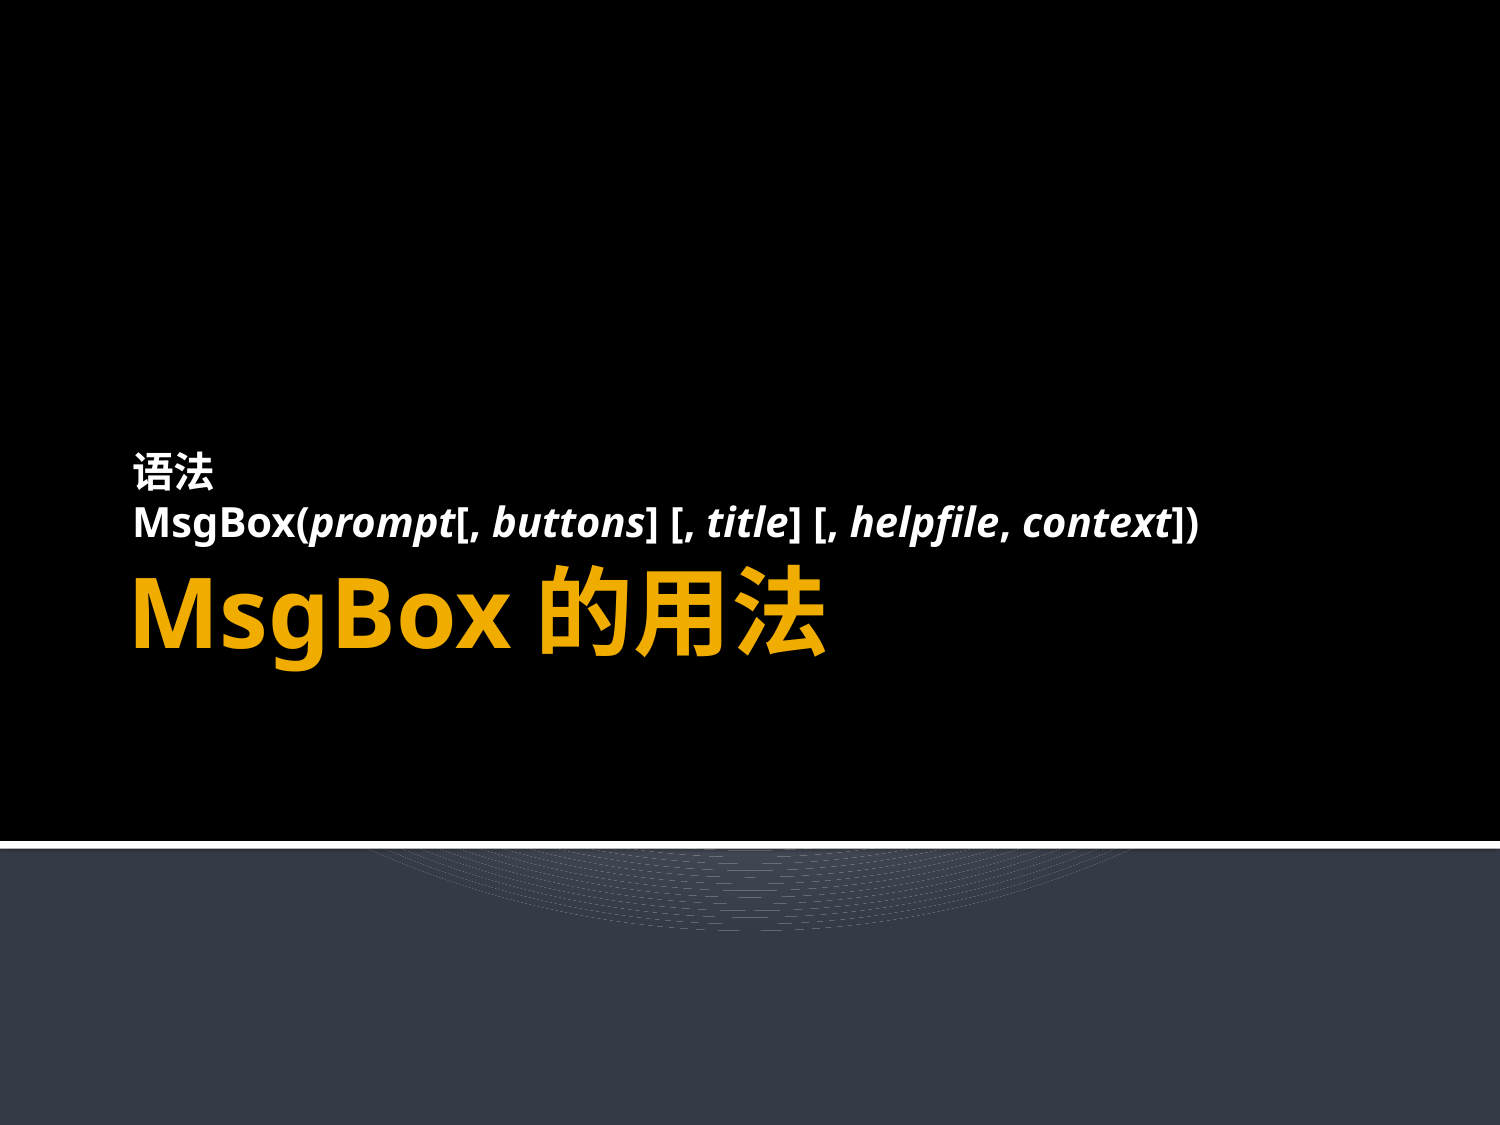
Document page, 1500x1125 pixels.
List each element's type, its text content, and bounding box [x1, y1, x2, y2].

title MsgBox的用法 [112, 550, 1438, 825]
subtitle 语法 MsgBox(prompt[, buttons] [, title] [, helpfile, context]) [112, 299, 1438, 546]
